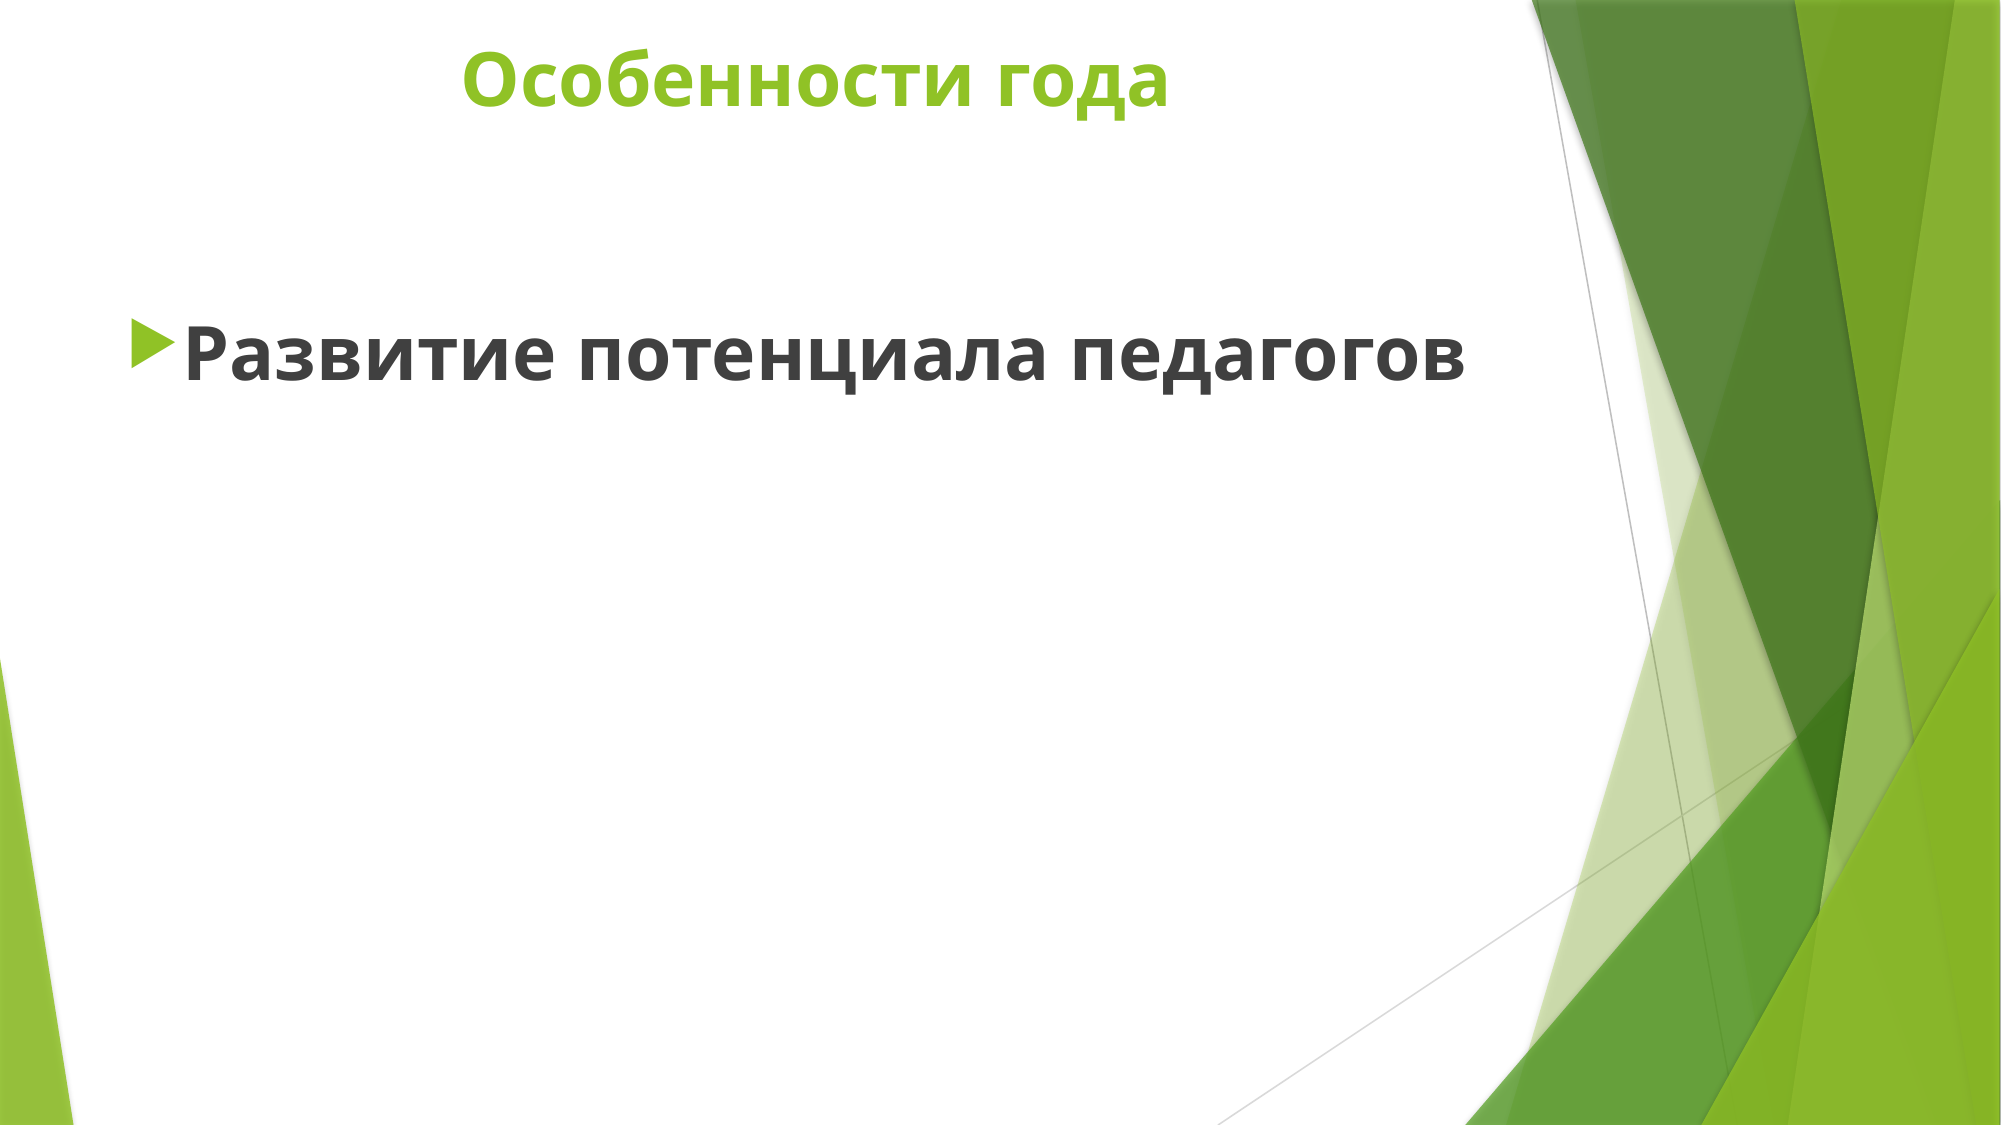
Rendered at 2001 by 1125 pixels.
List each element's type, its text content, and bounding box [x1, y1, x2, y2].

list Развитие потенциала педагогов [111, 298, 1522, 1084]
title Особенности года [111, 23, 1522, 206]
